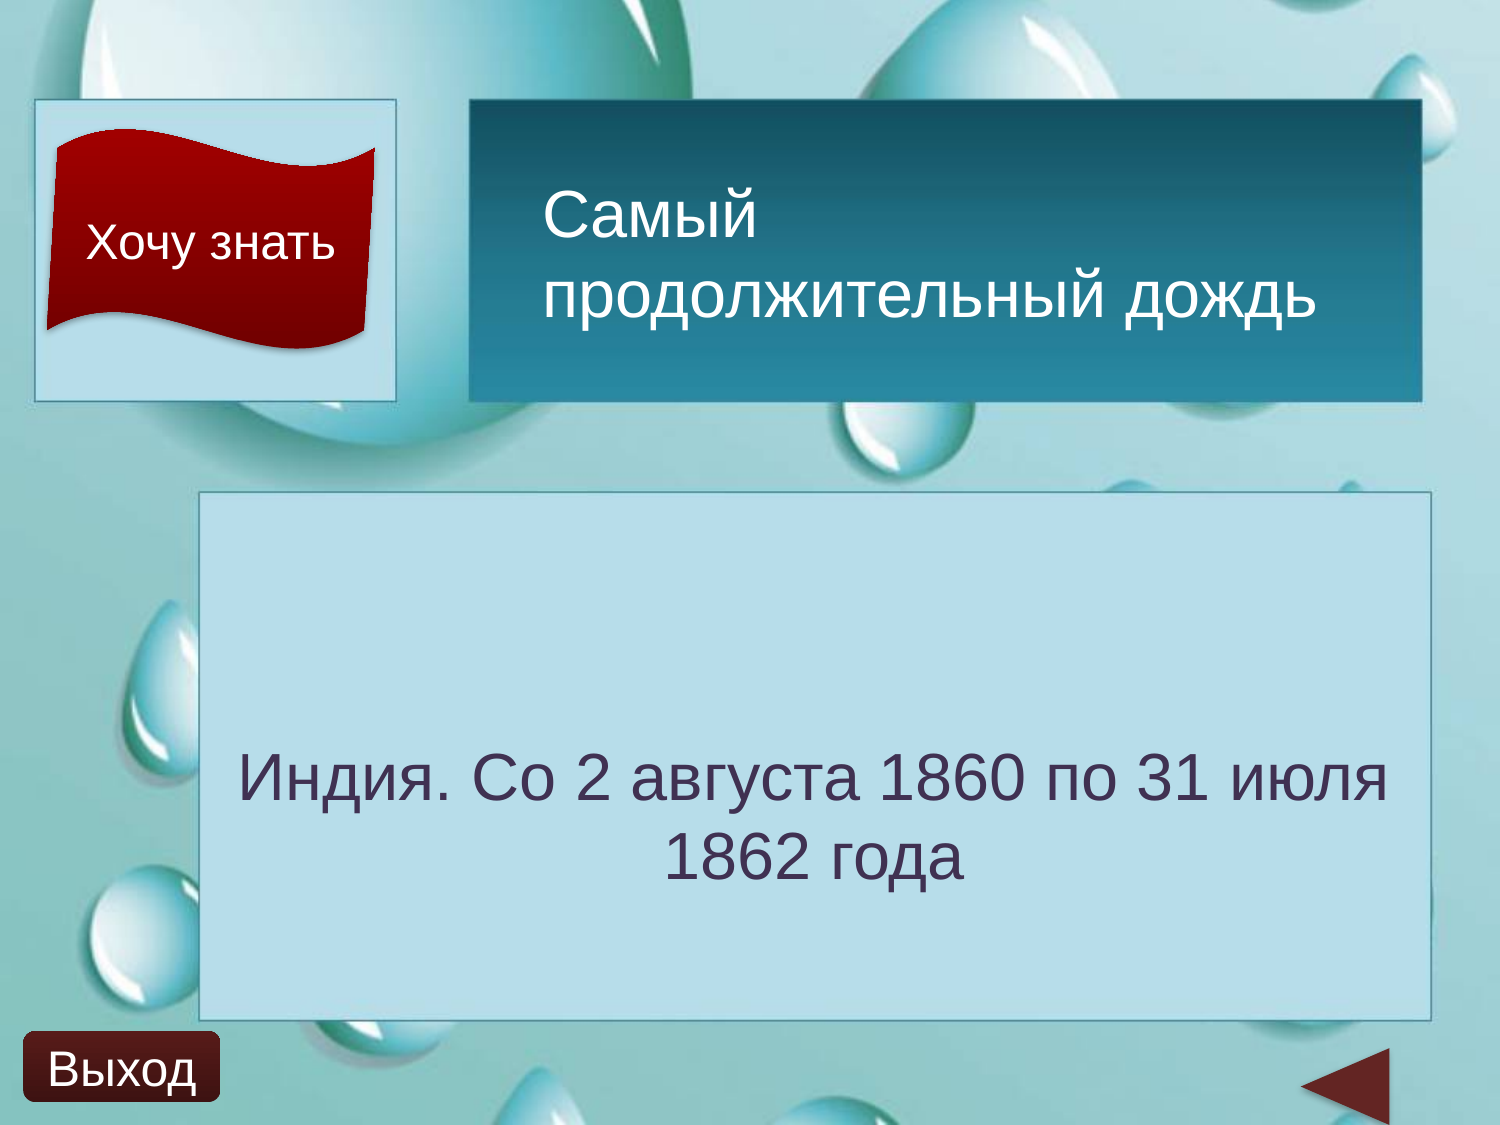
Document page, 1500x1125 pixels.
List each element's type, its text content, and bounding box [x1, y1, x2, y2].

text_box Самый продолжительный дождь [525, 174, 1338, 328]
text_box Выход [21, 1029, 223, 1105]
text_box [1298, 1046, 1392, 1125]
picture [0, 0, 1500, 1125]
text_box Индия. Со 2 августа 1860 по 31 июля 1862 года [209, 736, 1420, 890]
text_box Хочу знать [46, 128, 376, 350]
